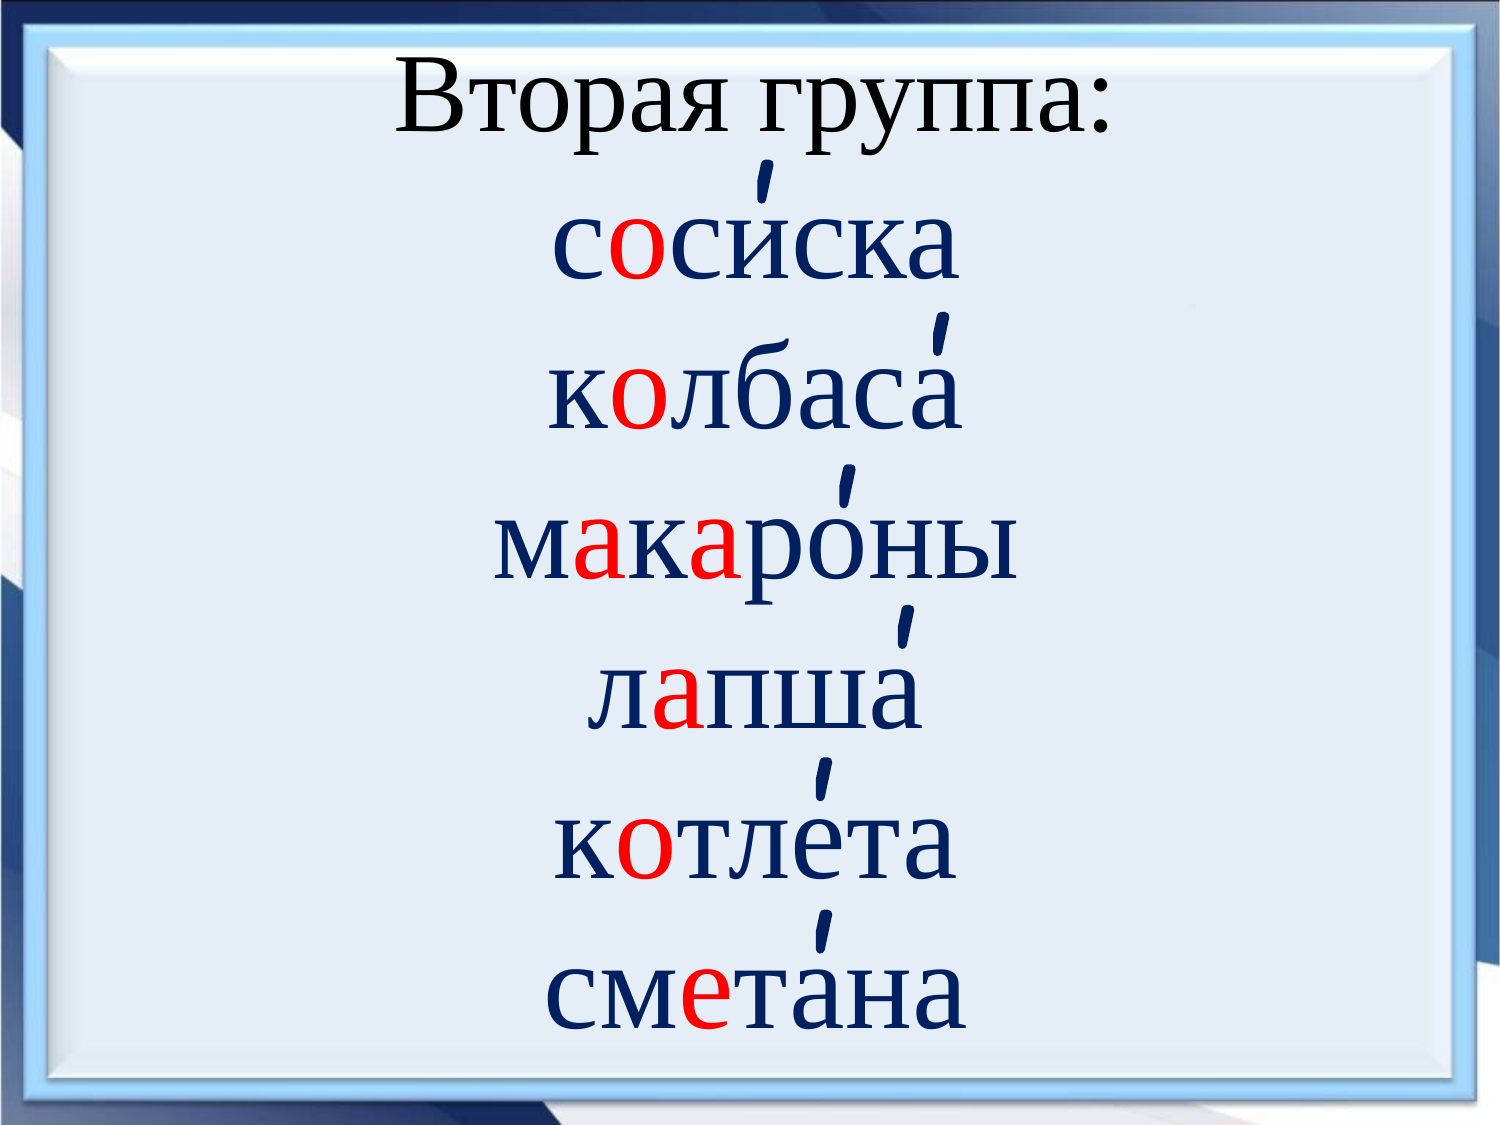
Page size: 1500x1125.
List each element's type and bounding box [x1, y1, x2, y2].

text_box [70, 11, 1442, 1073]
picture [0, 0, 1500, 1125]
